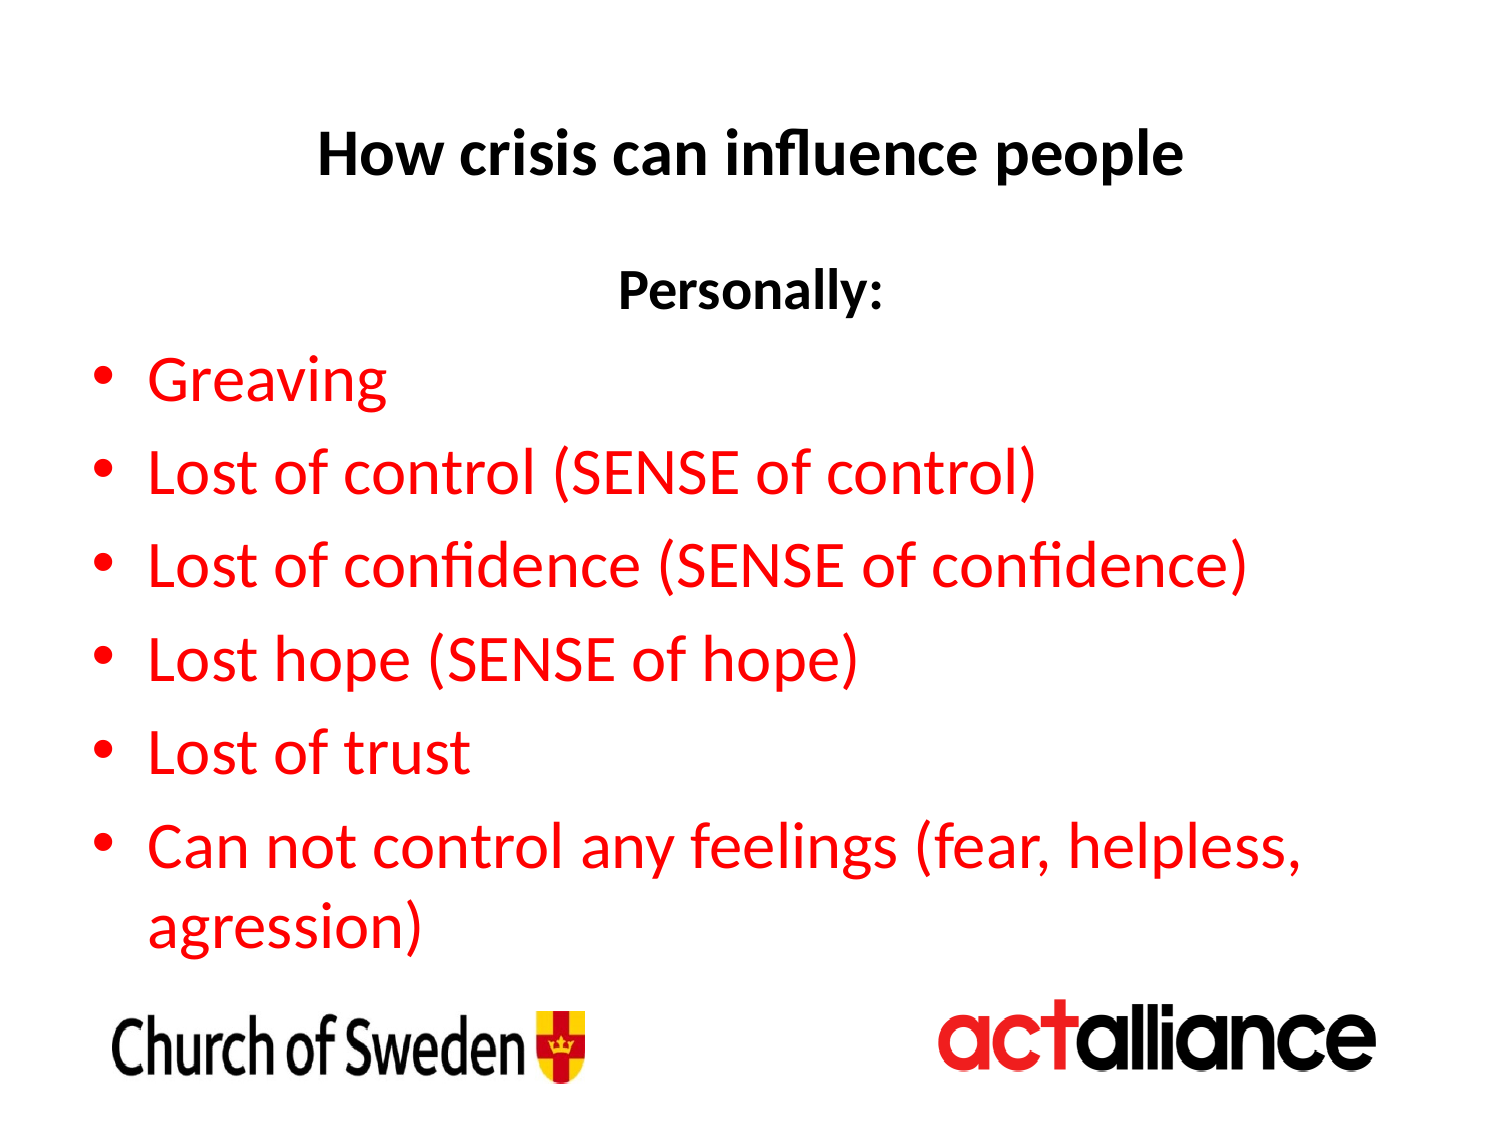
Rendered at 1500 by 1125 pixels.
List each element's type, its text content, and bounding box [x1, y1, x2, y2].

list Personally: Greaving Lost of control (SENSE of control) Lost of confidence (SENSE of confidence) Lost hope (SENSE of hope) Lost of trust Can not control any feelings (fear, helpless, agression) [76, 243, 1427, 1000]
title How crisis can influence people [76, 78, 1427, 220]
picture [111, 1011, 585, 1084]
picture [938, 999, 1377, 1072]
